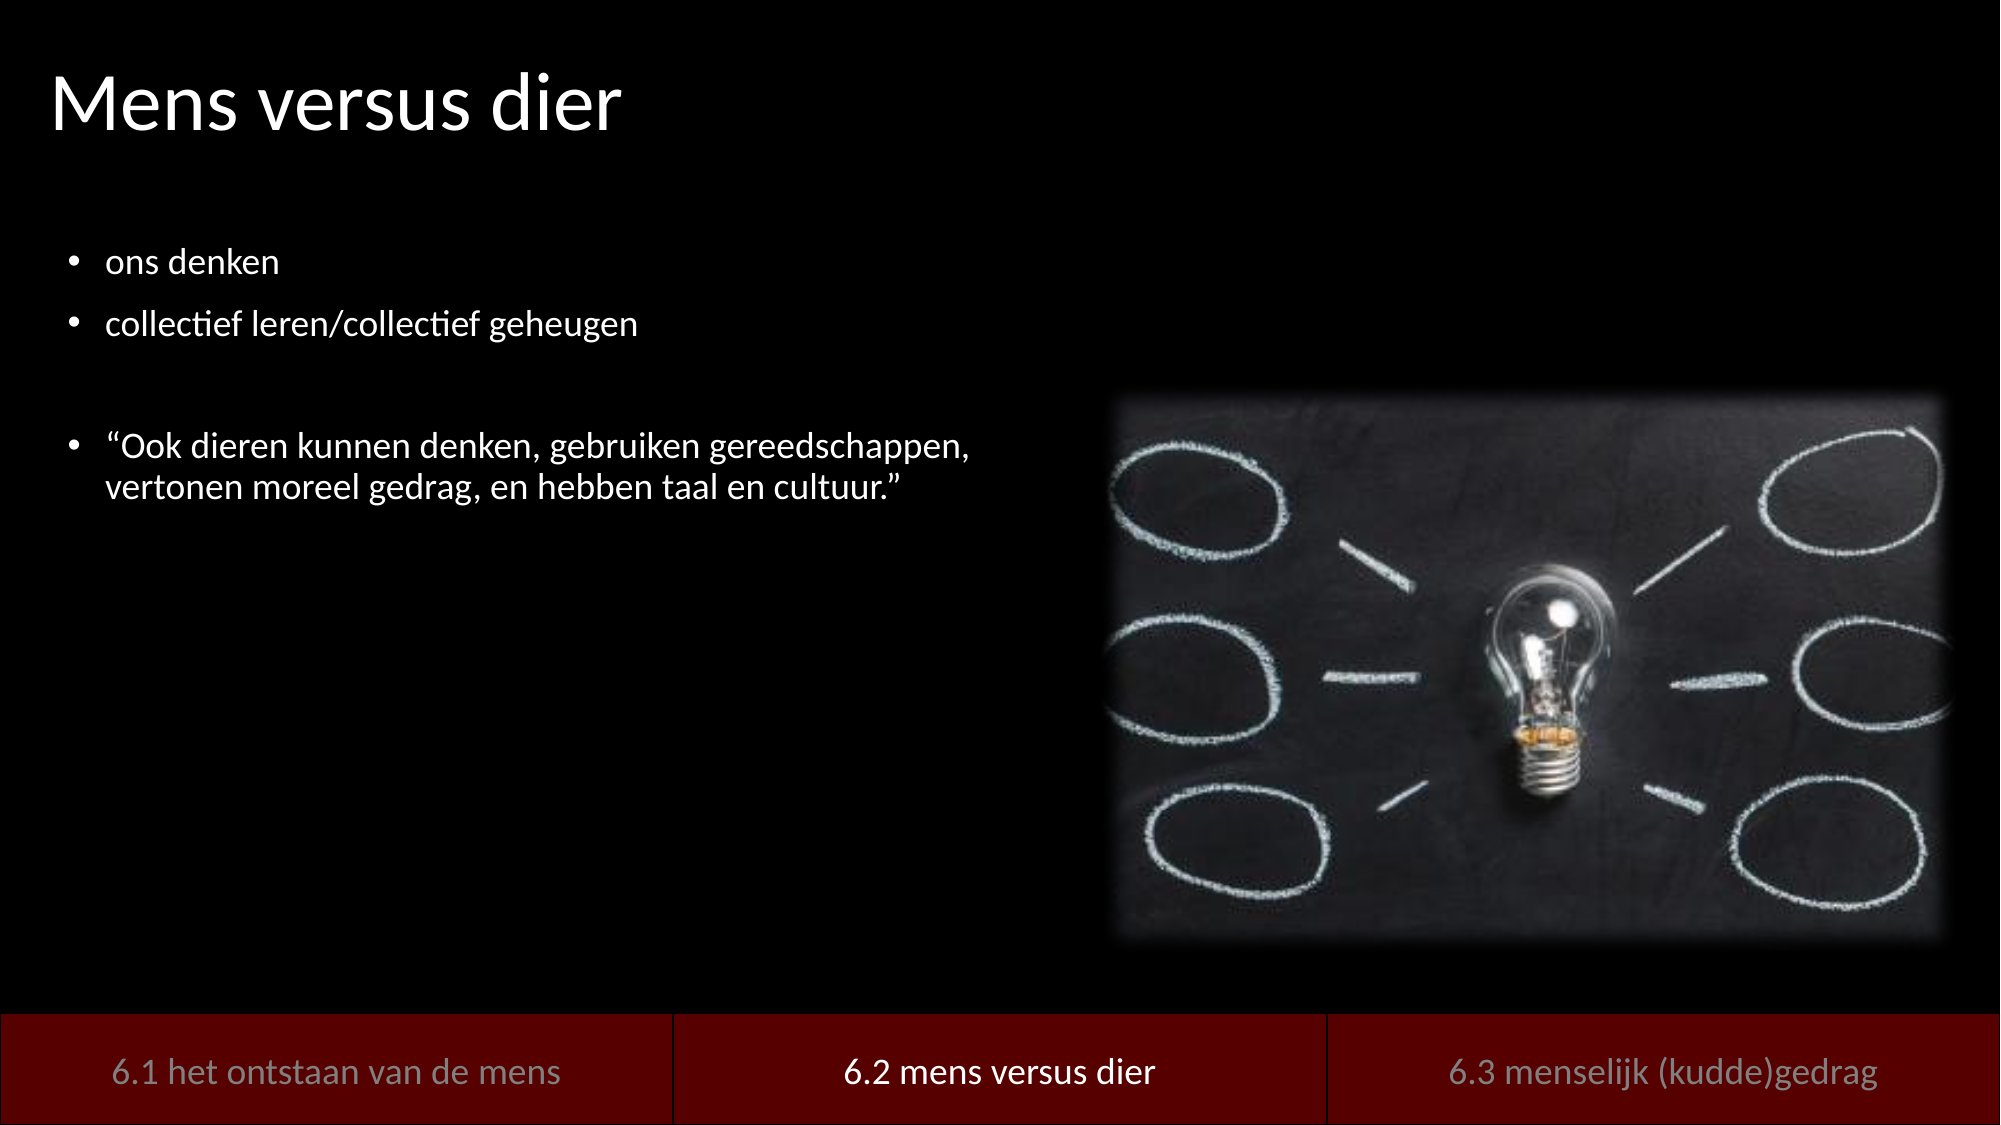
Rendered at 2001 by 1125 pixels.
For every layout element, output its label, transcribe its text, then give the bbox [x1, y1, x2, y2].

text_box ons denken collectief leren/collectief geheugen “Ook dieren kunnen denken, gebruiken gereedschappen, vertonen moreel gedrag, en hebben taal en cultuur.” [52, 234, 994, 1016]
picture [1098, 381, 1957, 954]
text_box 6.2 mens versus dier [672, 1012, 1326, 1125]
text_box 6.1 het ontstaan van de mens [0, 1012, 672, 1125]
text_box 6.3 menselijk (kudde)gedrag [1326, 1012, 2000, 1125]
text_box Mens versus dier [34, 39, 976, 155]
